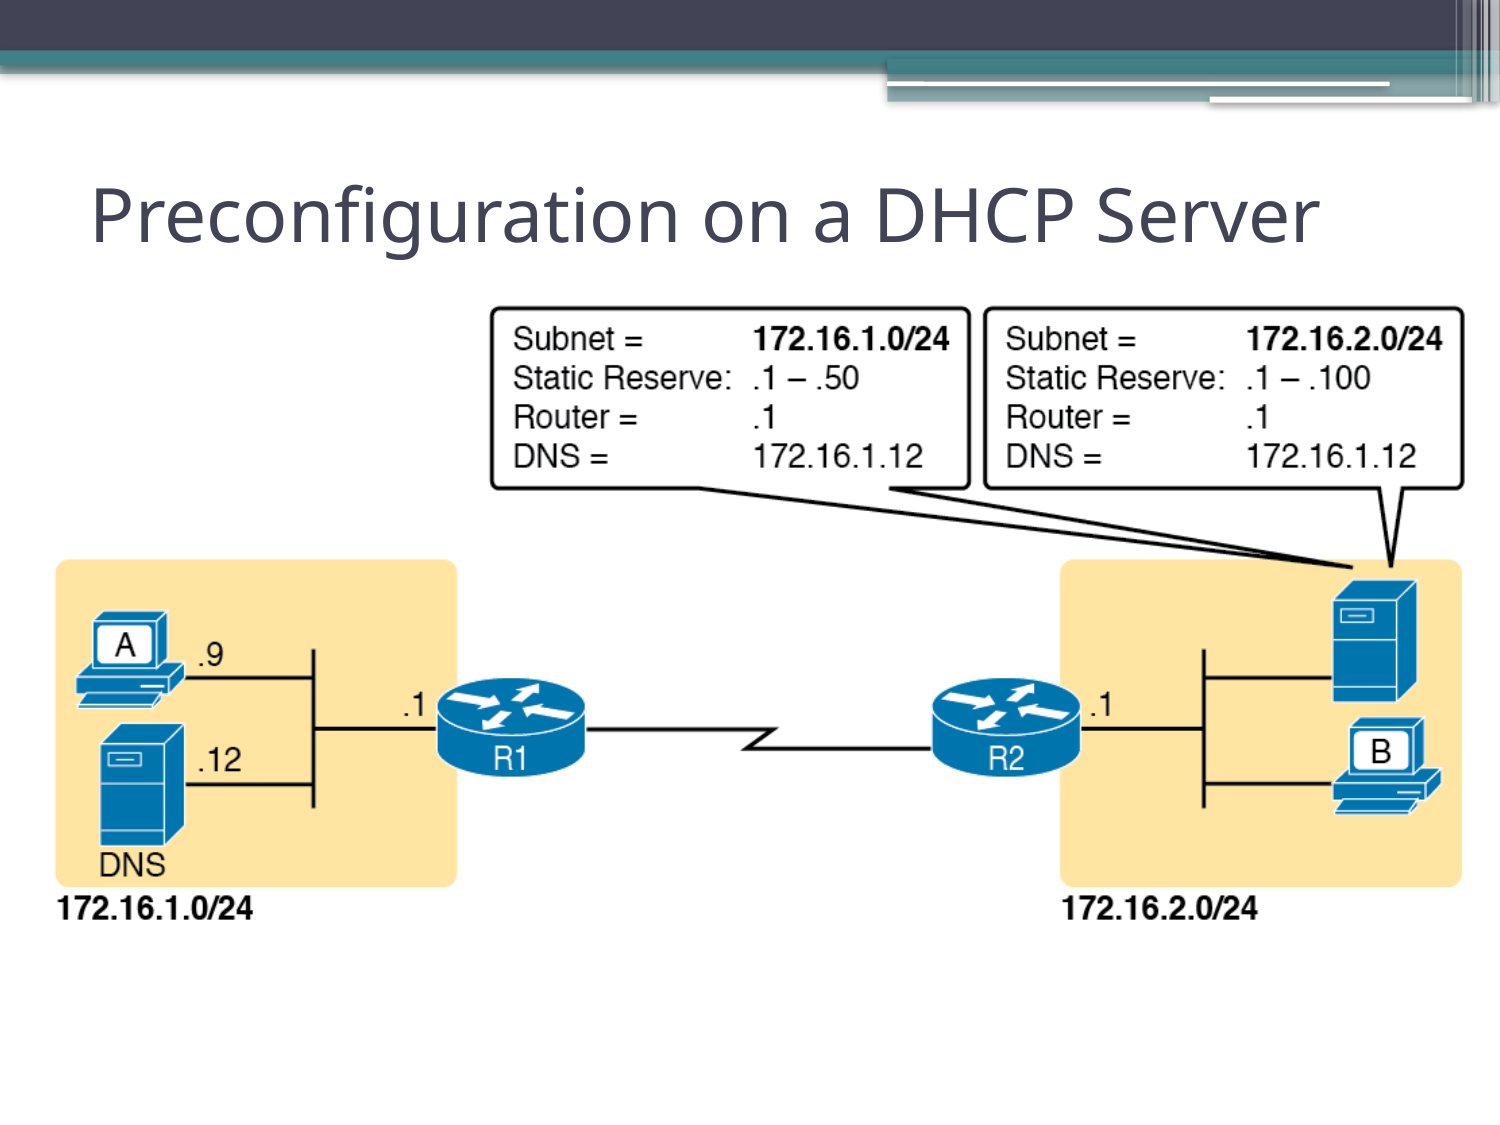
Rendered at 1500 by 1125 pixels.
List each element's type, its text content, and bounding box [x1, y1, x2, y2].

title Preconfiguration on a DHCP Server [75, 125, 1425, 284]
picture [37, 287, 1477, 932]
